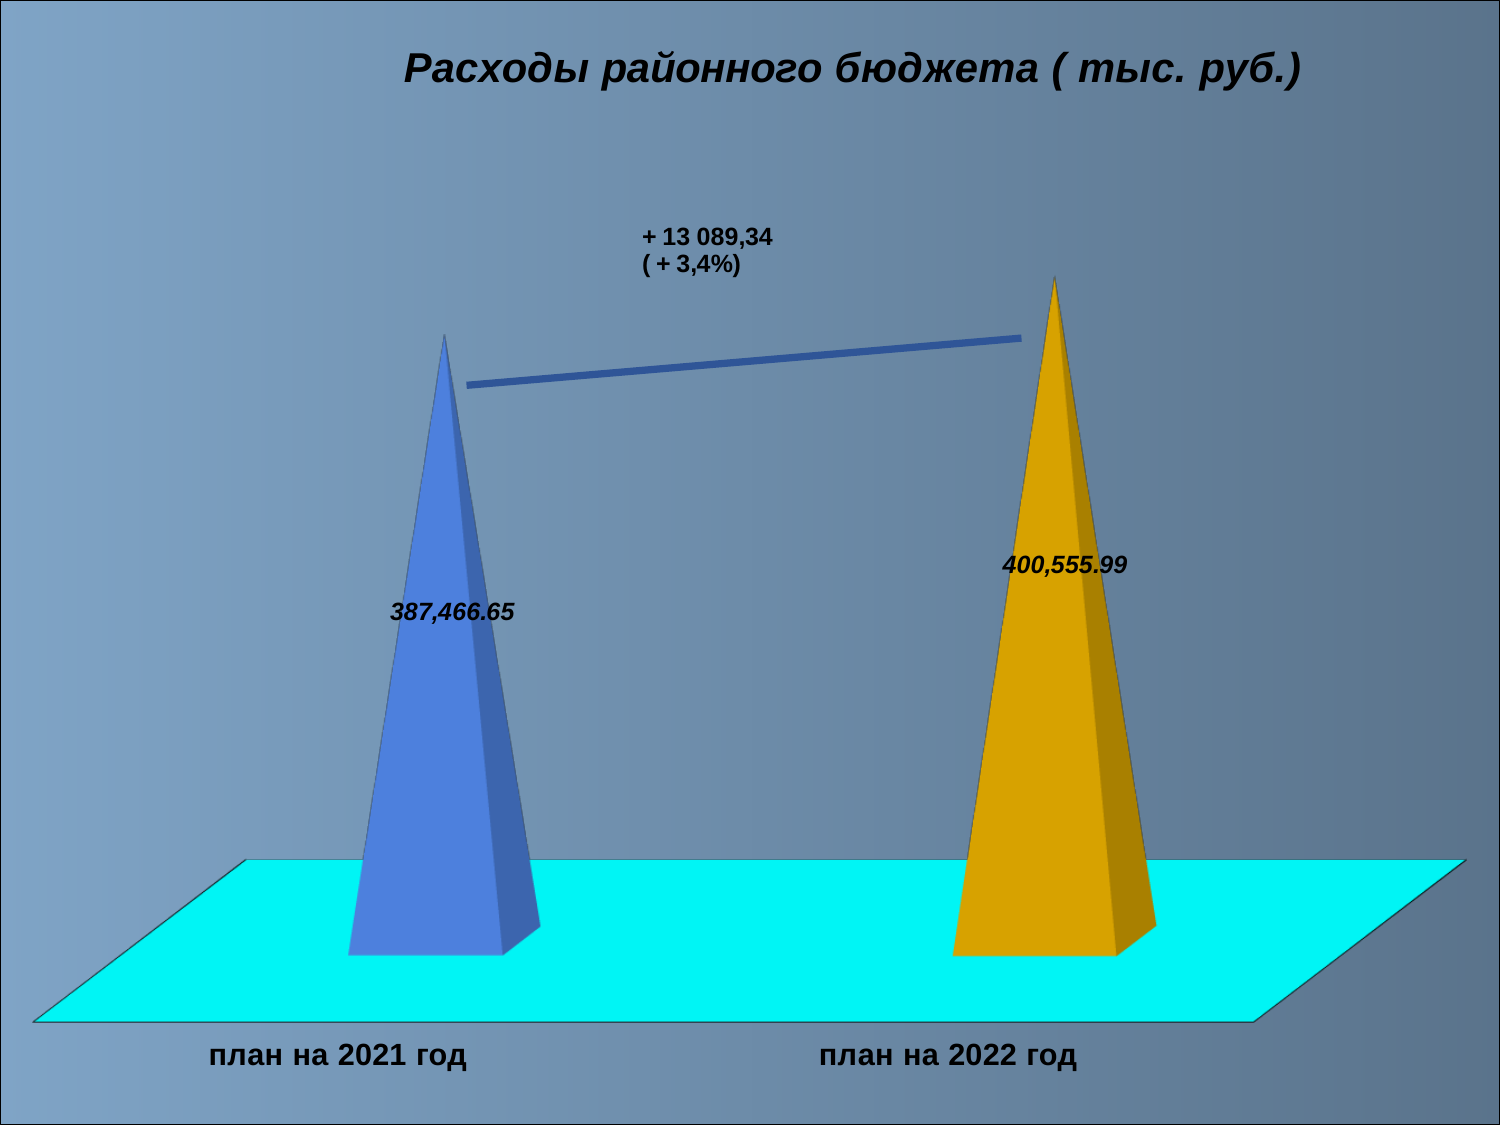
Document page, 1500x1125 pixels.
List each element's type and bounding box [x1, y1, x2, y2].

chart [0, 0, 1500, 1125]
